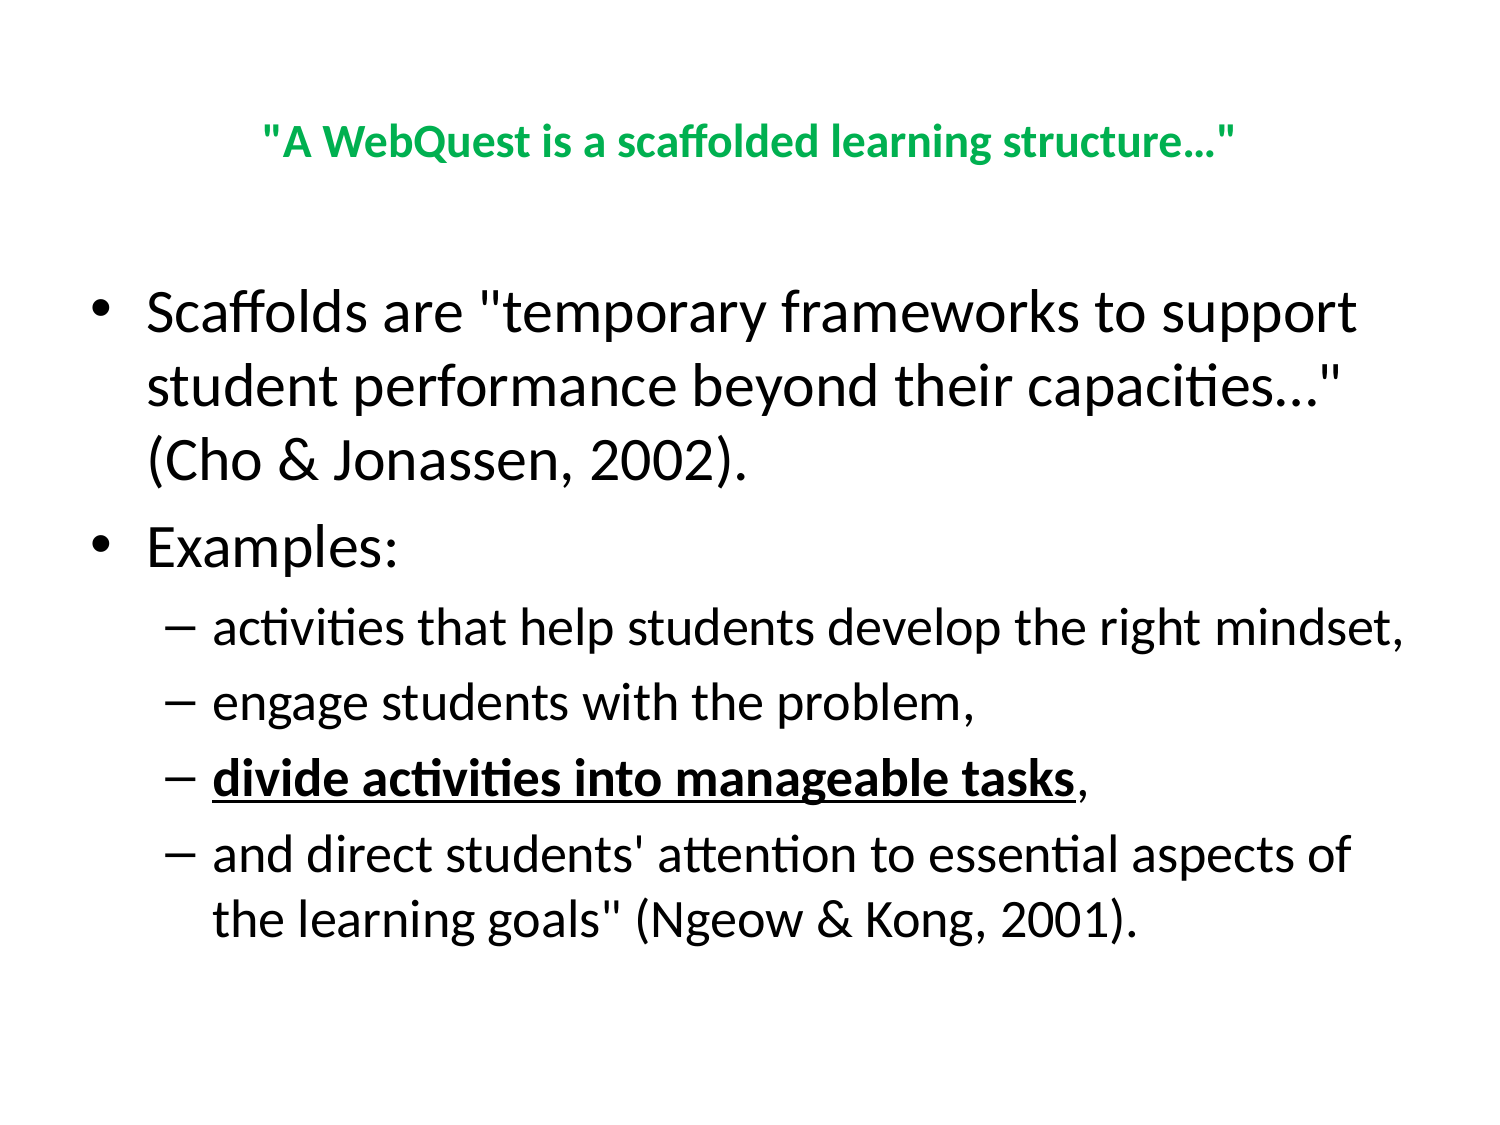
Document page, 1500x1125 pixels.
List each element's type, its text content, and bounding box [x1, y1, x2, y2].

list Scaffolds are "temporary frameworks to support student performance beyond their capacities…" (Cho & Jonassen, 2002). Examples: activities that help students develop the right mindset, engage students with the problem, divide activities into manageable tasks, and direct students' attention to essential aspects of the learning goals" (Ngeow & Kong, 2001). [75, 262, 1425, 1005]
title "A WebQuest is a scaffolded learning structure…" [75, 45, 1425, 233]
